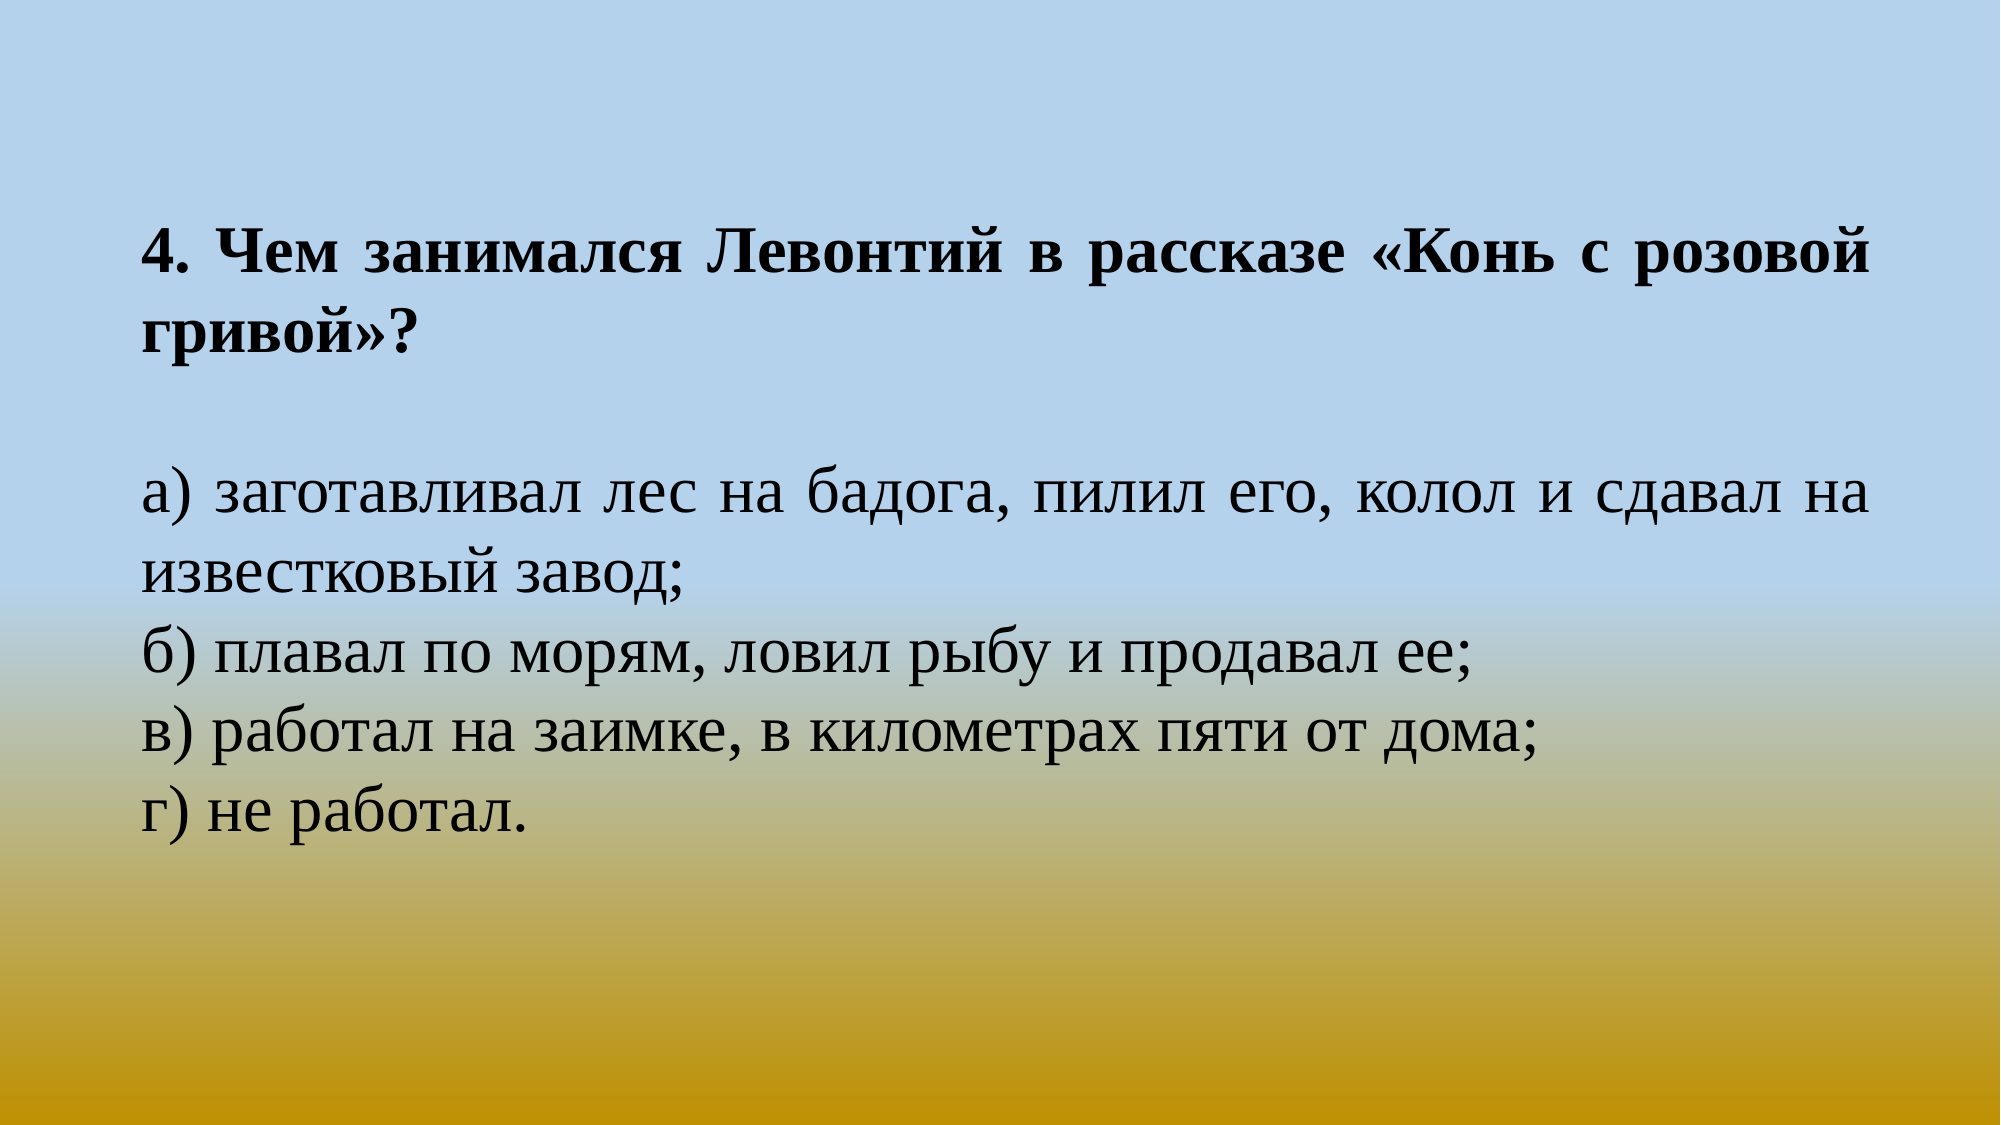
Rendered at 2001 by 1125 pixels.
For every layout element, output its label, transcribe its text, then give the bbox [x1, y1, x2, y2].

text_box 4. Чем занимался Левонтий в рассказе «Конь с розовой гривой»? а) заготавливал лес на бадога, пилил его, колол и сдавал на известковый завод; б) плавал по морям, ловил рыбу и продавал ее; в) работал на заимке, в километрах пяти от дома; г) не работал. [126, 198, 1888, 853]
